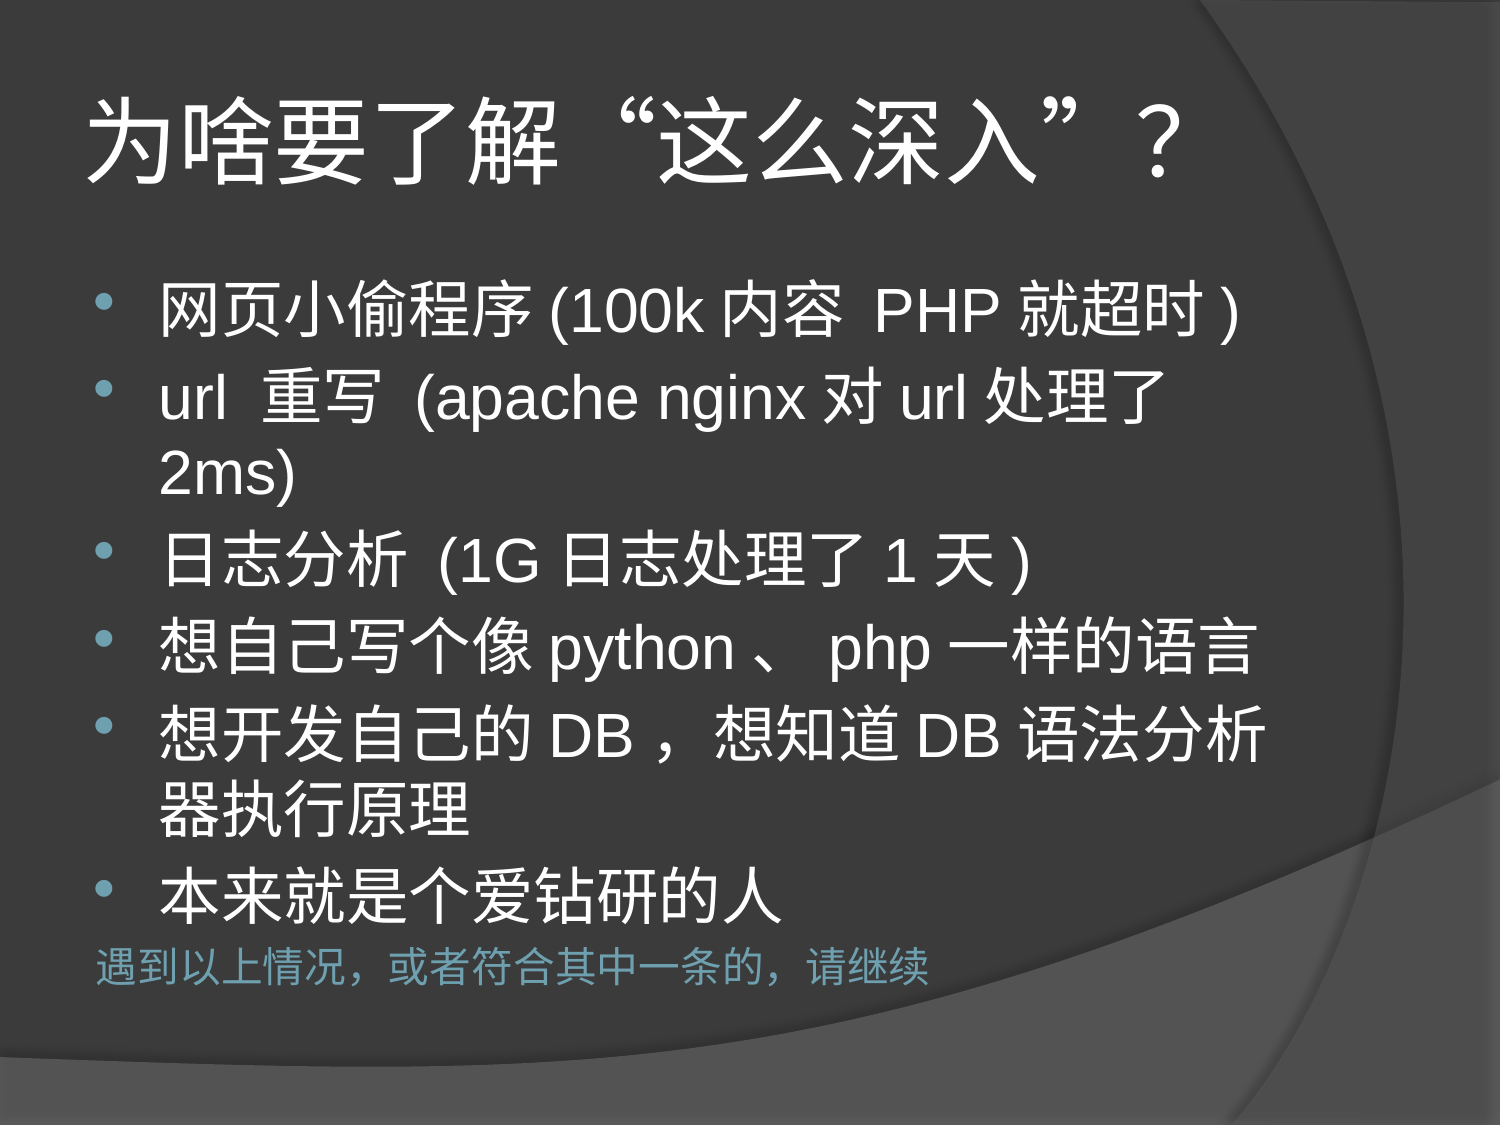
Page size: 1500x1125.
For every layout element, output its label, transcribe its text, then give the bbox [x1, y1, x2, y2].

title 为啥要了解“这么深入”？ [75, 45, 1300, 233]
list 网页小偷程序(100k内容 PHP就超时) url 重写 (apache nginx对url处理了2ms) 日志分析 (1G日志处理了1天) 想自己写个像python、php一样的语言 想开发自己的DB，想知道DB语法分析器执行原理 本来就是个爱钻研的人 遇到以上情况，或者符合其中一条的，请继续 [75, 262, 1300, 1005]
